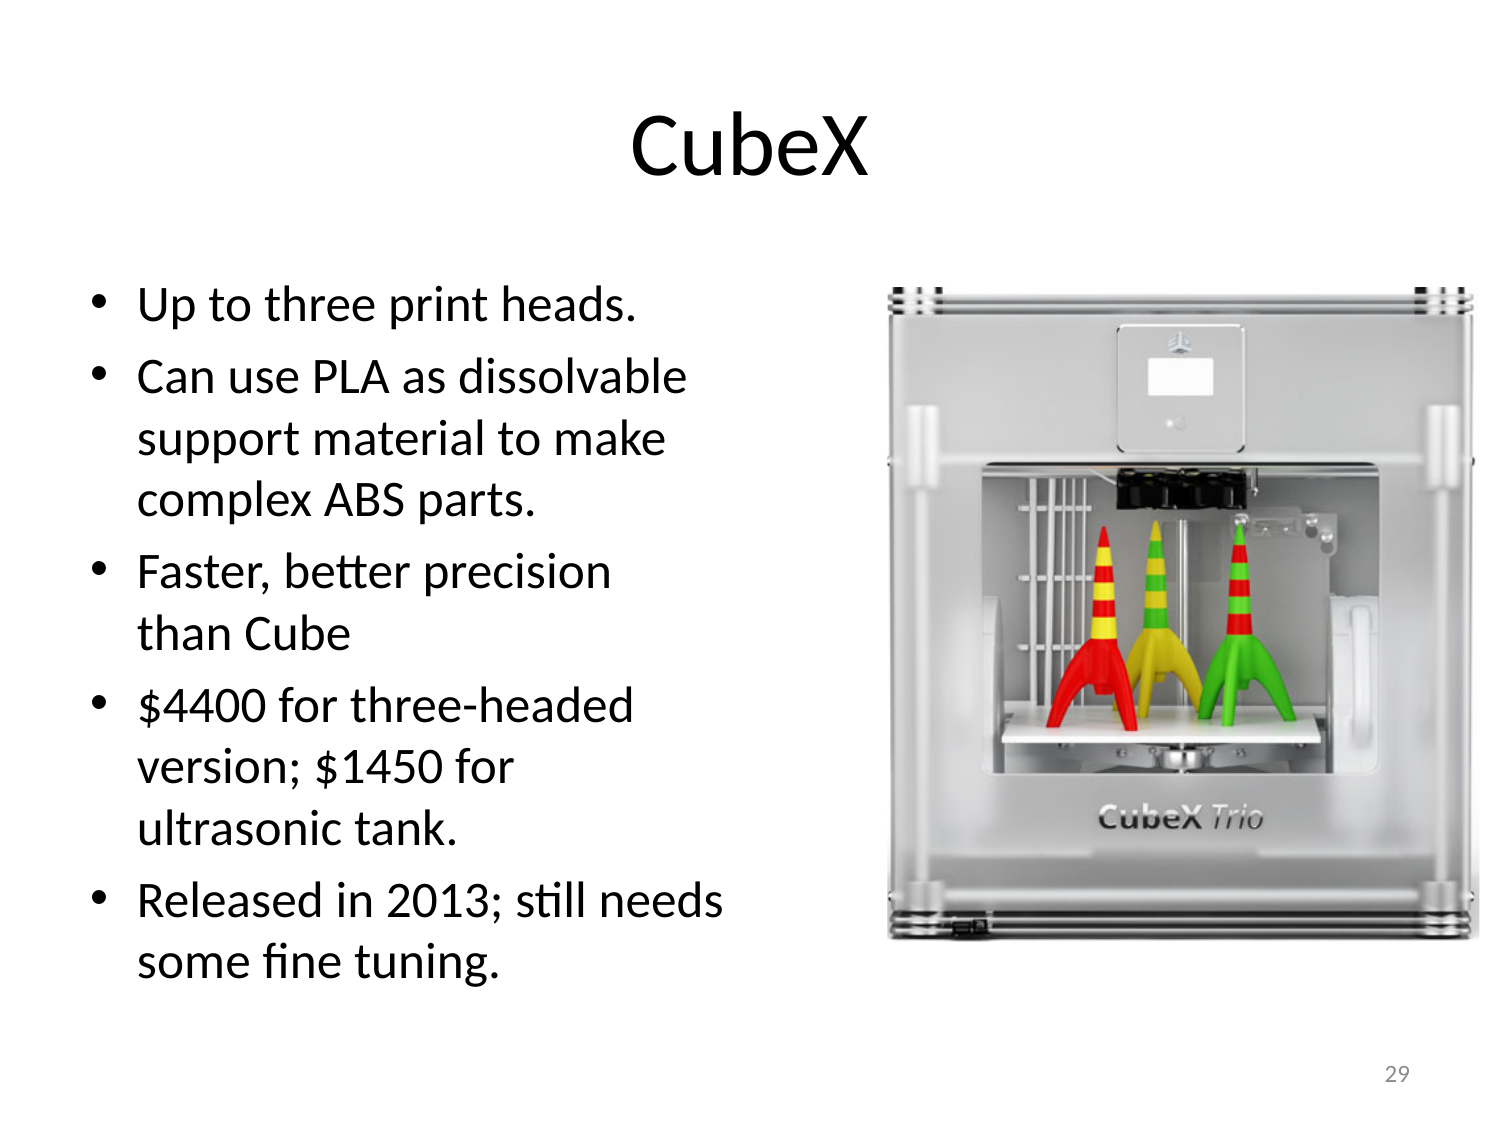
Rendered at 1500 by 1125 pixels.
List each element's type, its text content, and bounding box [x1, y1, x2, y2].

picture [887, 287, 1480, 942]
list Up to three print heads. Can use PLA as dissolvable support material to make complex ABS parts. Faster, better precision than Cube $4400 for three-headed version; $1450 for ultrasonic tank. Released in 2013; still needs some fine tuning. [75, 262, 1425, 1005]
slide_number 29 [1074, 1042, 1425, 1103]
title CubeX [75, 45, 1425, 233]
